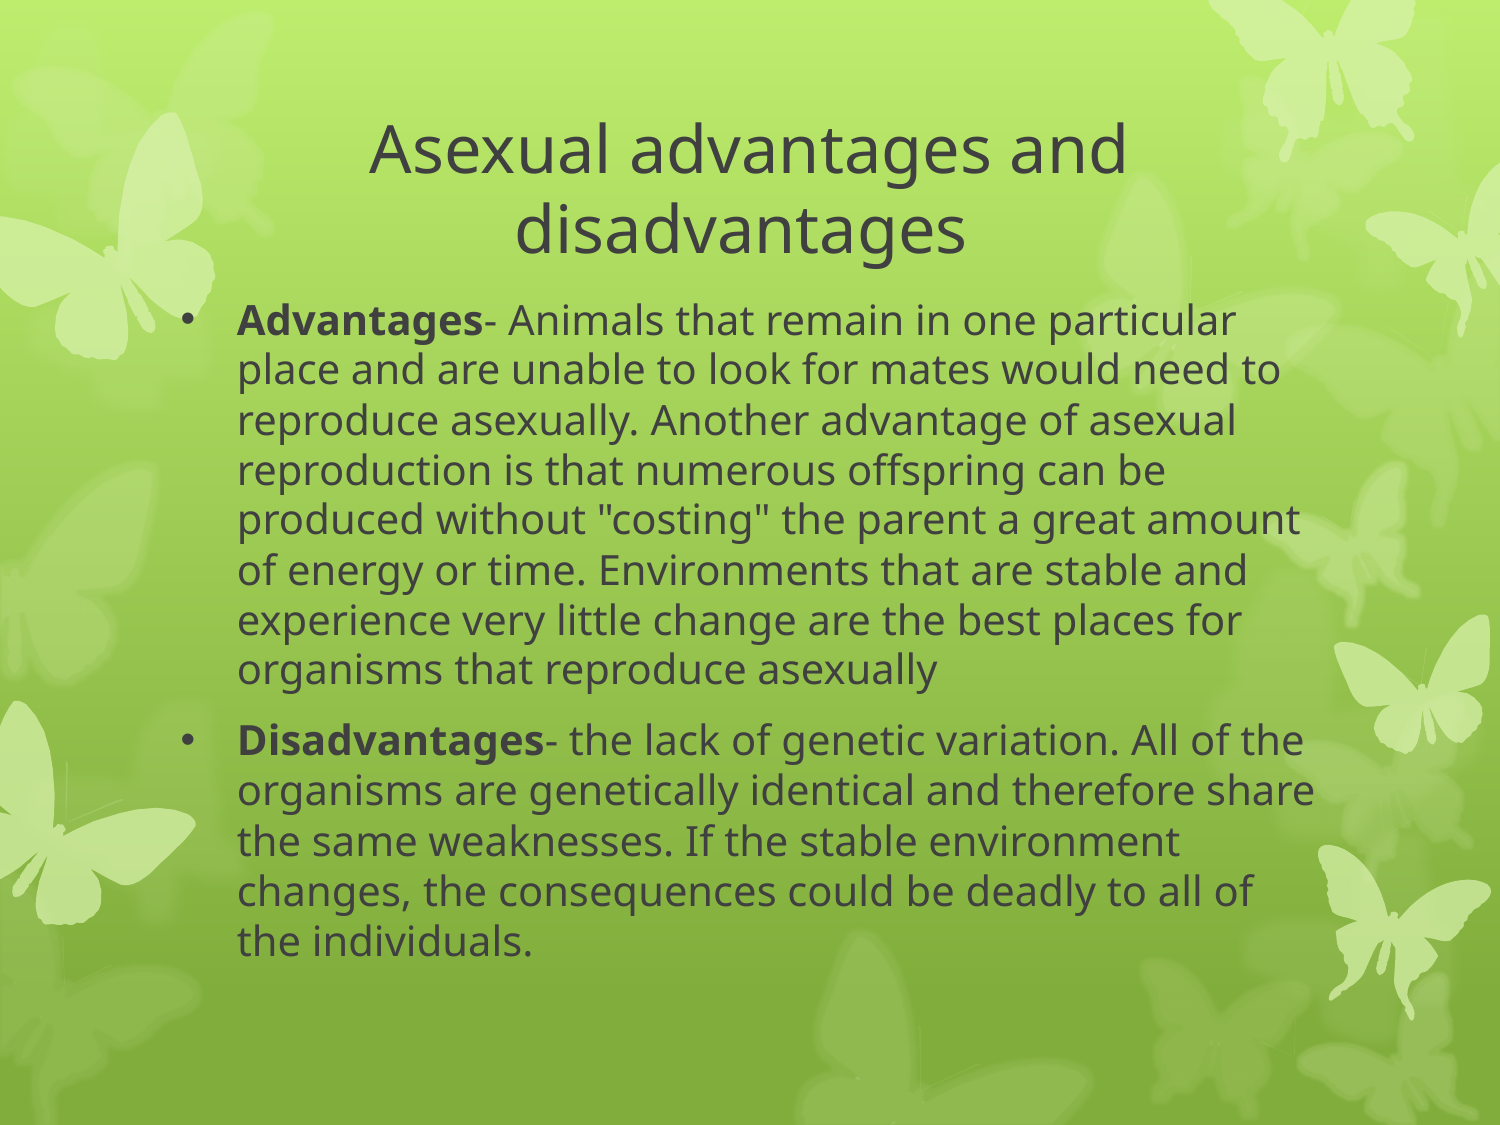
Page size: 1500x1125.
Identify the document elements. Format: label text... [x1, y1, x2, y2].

title Asexual advantages and disadvantages [165, 110, 1335, 263]
list Advantages- Animals that remain in one particular place and are unable to look for mates would need to reproduce asexually. Another advantage of asexual reproduction is that numerous offspring can be produced without "costing" the parent a great amount of energy or time. Environments that are stable and experience very little change are the best places for organisms that reproduce asexually Disadvantages- the lack of genetic variation. All of the organisms are genetically identical and therefore share the same weaknesses. If the stable environment changes, the consequences could be deadly to all of the individuals. [165, 296, 1335, 962]
